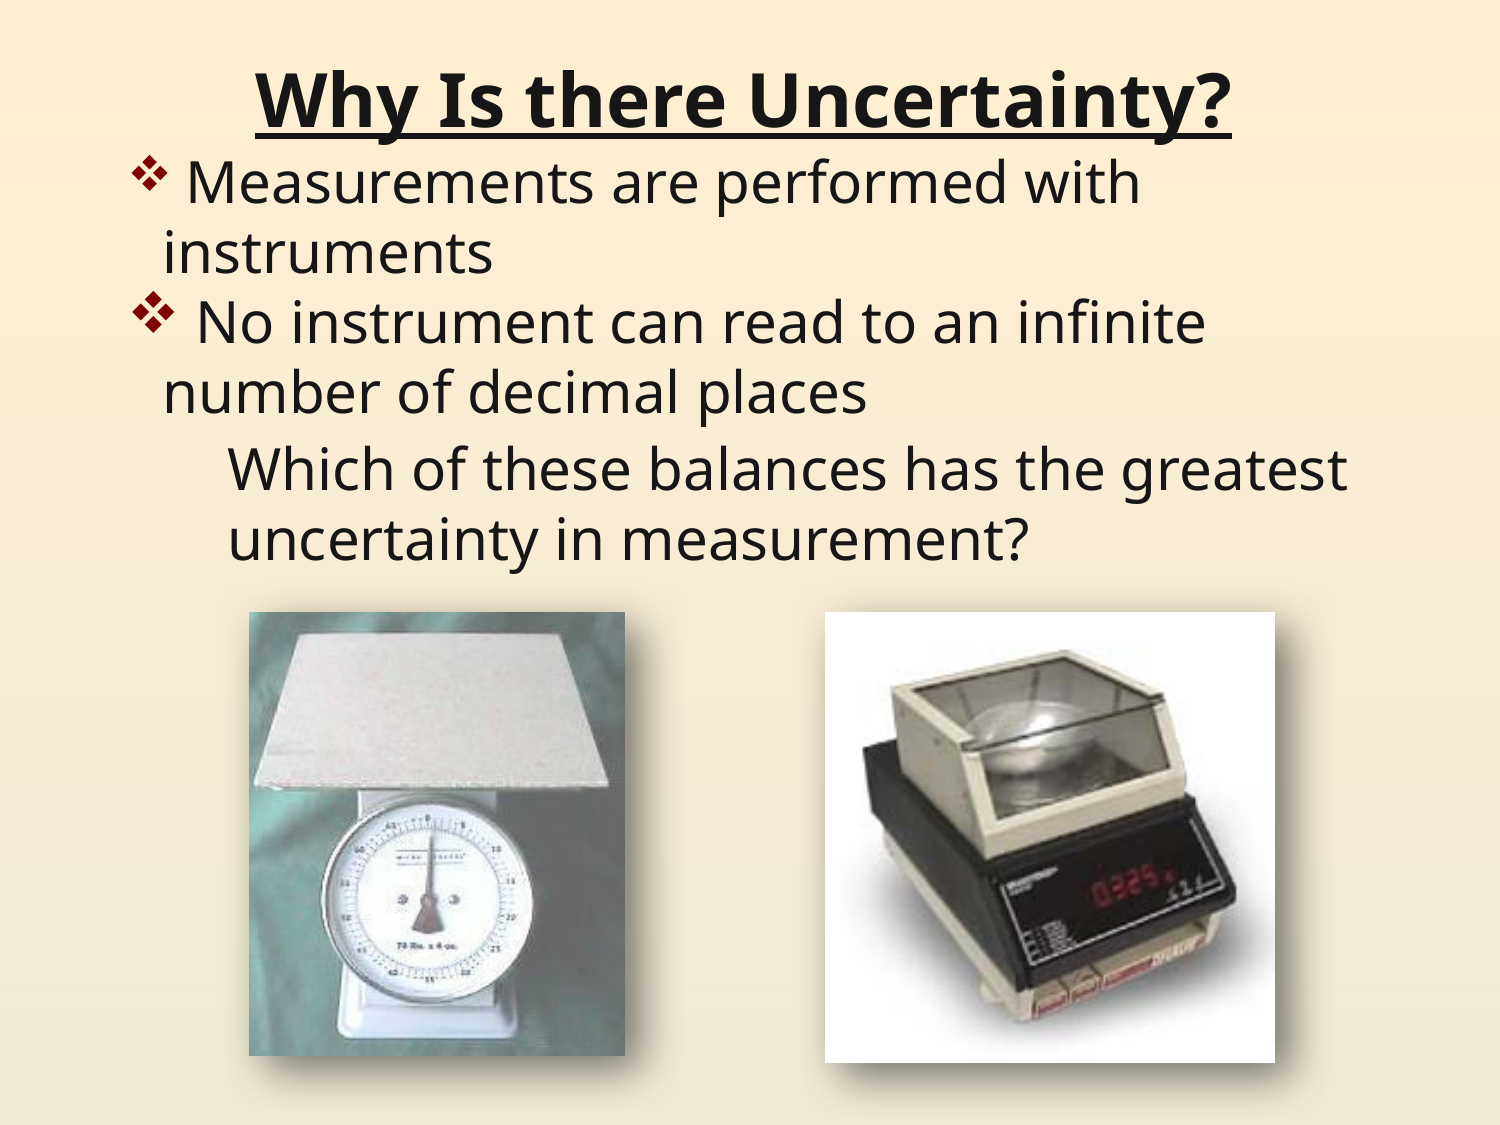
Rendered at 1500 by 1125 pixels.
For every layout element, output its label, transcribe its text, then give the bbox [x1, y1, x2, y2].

picture [249, 612, 626, 1057]
title Why Is there Uncertainty? [99, 36, 1388, 151]
text_box Which of these balances has the greatest uncertainty in measurement? [212, 424, 1425, 580]
text_box Measurements are performed with instruments No instrument can read to an infinite number of decimal places [112, 137, 1328, 433]
picture [824, 612, 1276, 1063]
